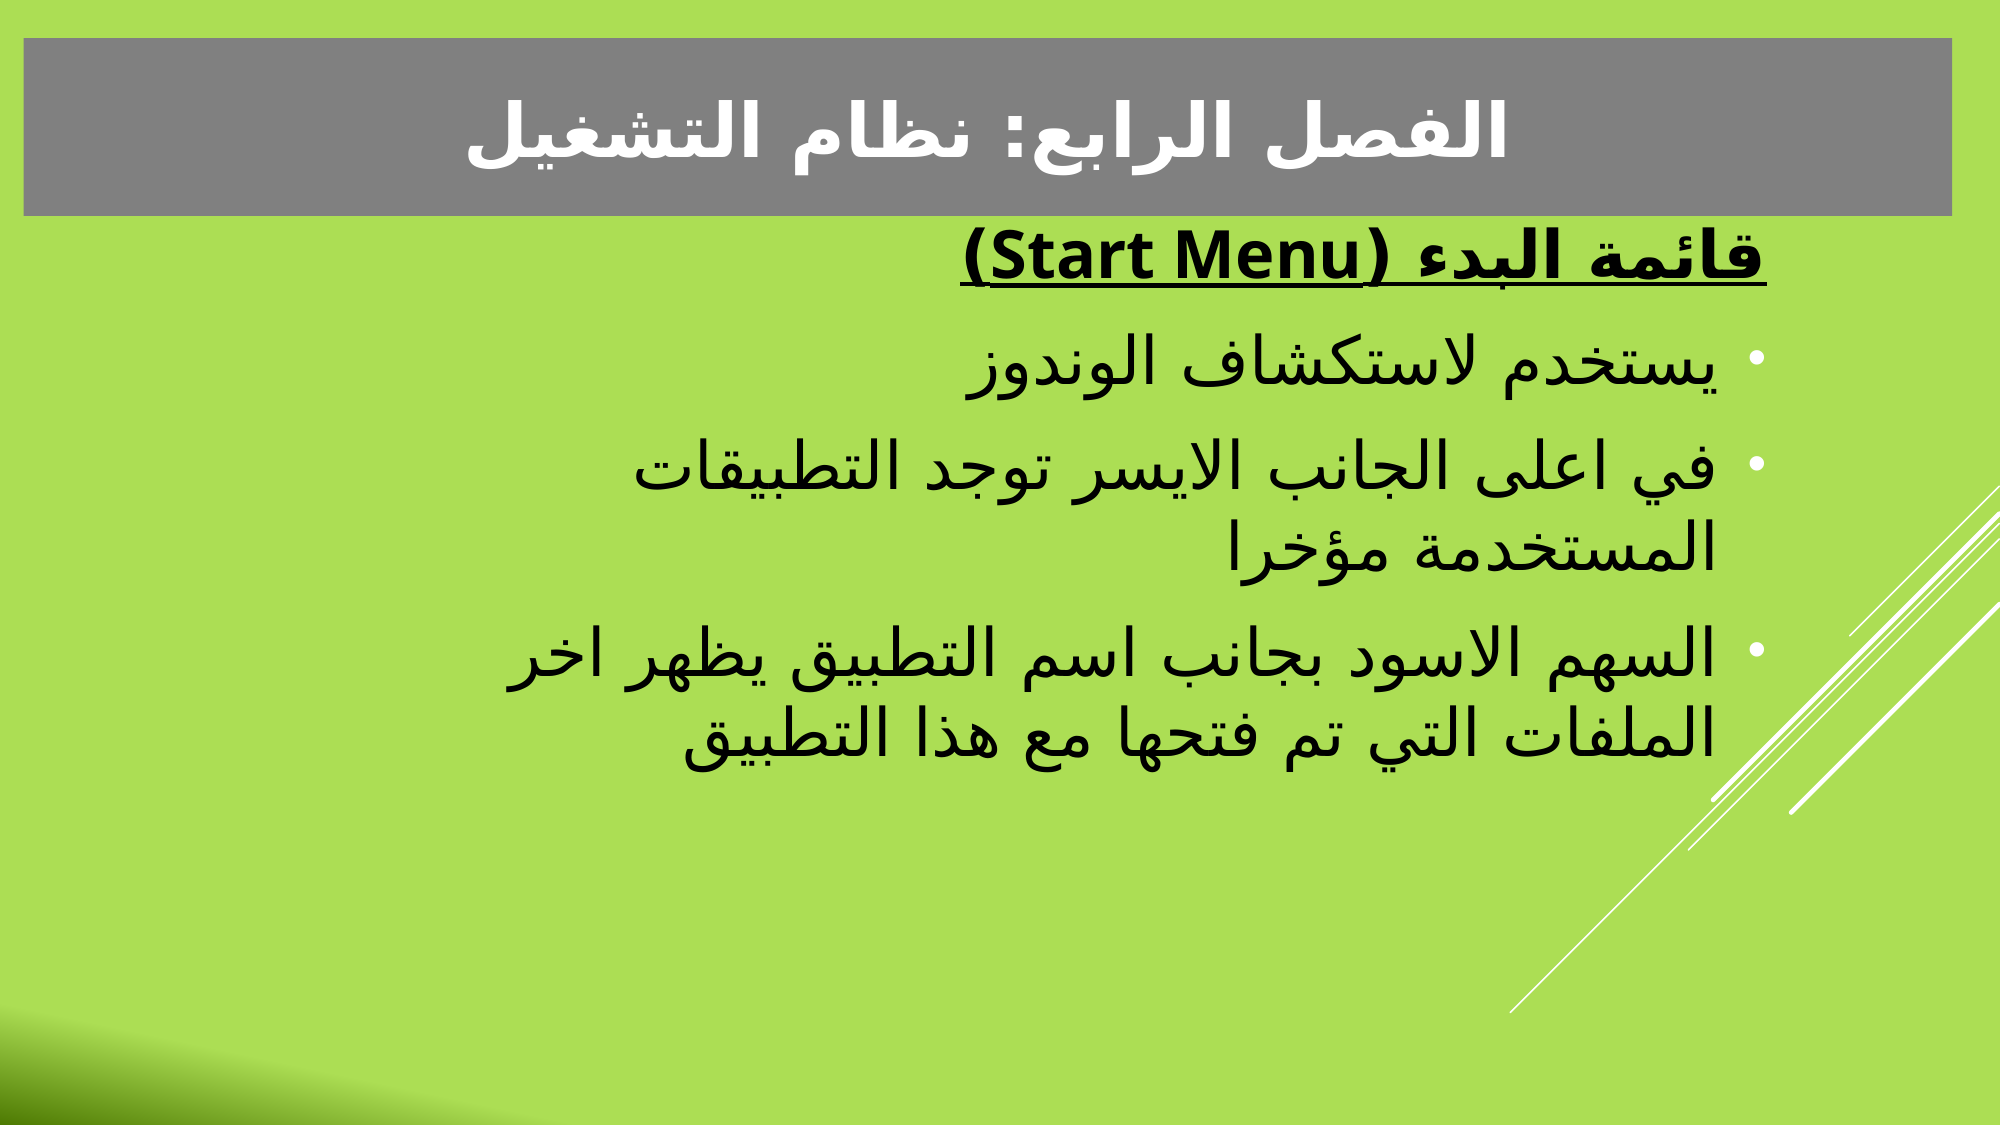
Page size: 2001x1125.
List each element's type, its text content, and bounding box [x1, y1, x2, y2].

text_box الفصل الرابع: نظام التشغيل [23, 38, 1953, 216]
list قائمة البدء (Start Menu) يستخدم لاستكشاف الوندوز في اعلى الجانب الايسر توجد التطبيقات المستخدمة مؤخرا السهم الاسود بجانب اسم التطبيق يظهر اخر الملفات التي تم فتحها مع هذا التطبيق [355, 161, 1782, 926]
